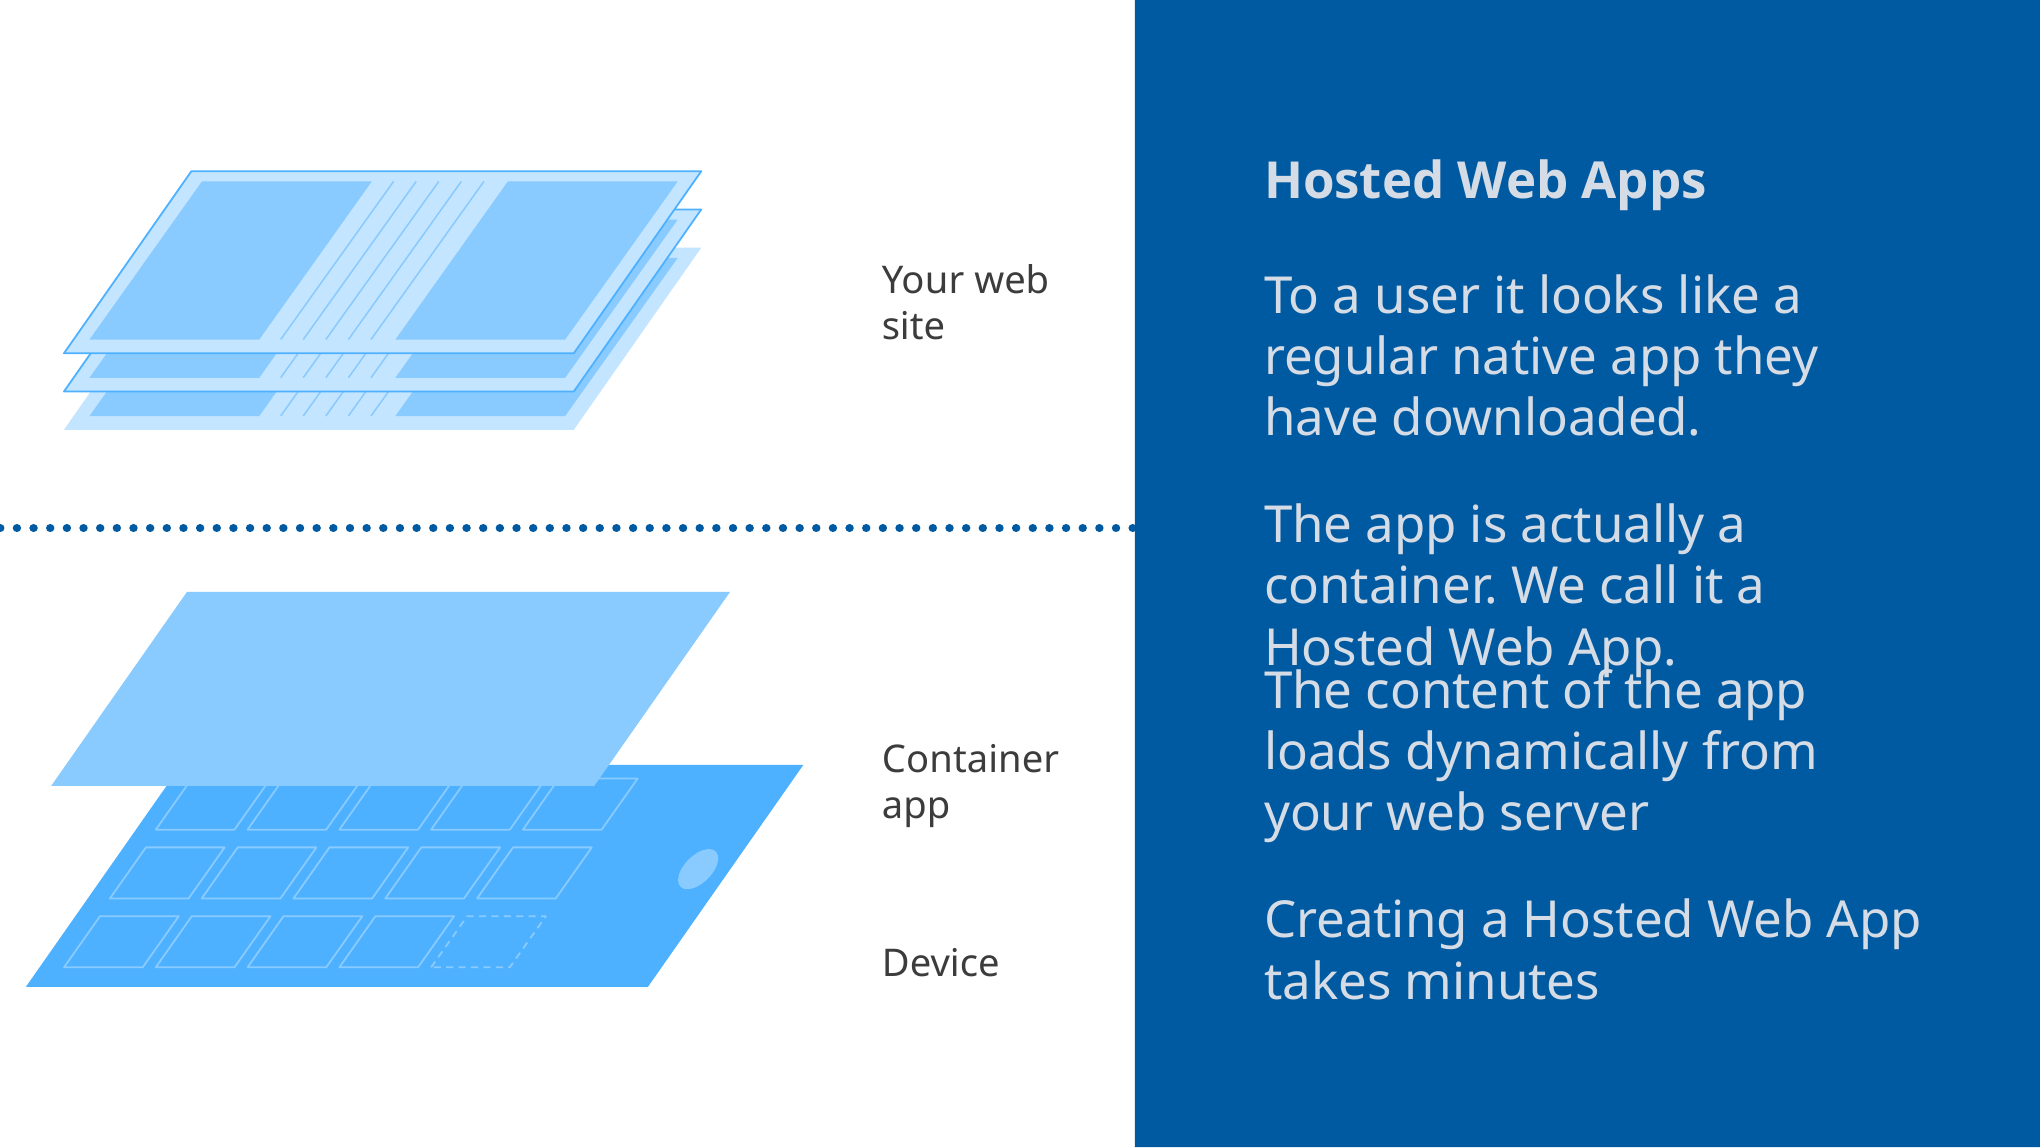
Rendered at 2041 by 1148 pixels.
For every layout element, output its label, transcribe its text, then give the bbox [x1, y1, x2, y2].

text_box [65, 590, 731, 764]
text_box Device [867, 930, 1135, 992]
text_box Hosted Web Apps [1249, 140, 1938, 217]
text_box The content of the app loads dynamically from your web server [1249, 650, 1938, 849]
text_box To a user it looks like a regular native app they have downloaded. [1249, 254, 1938, 454]
text_box Container app [867, 726, 1135, 833]
text_box Creating a Hosted Web App takes minutes [1249, 879, 1938, 1017]
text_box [63, 778, 638, 968]
text_box Your web site [867, 247, 1135, 355]
text_box [1134, 0, 2041, 1148]
text_box The app is actually a container. We call it a Hosted Web App. [1249, 484, 1938, 650]
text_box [63, 354, 702, 392]
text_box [63, 392, 702, 431]
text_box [25, 764, 804, 988]
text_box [63, 170, 702, 354]
